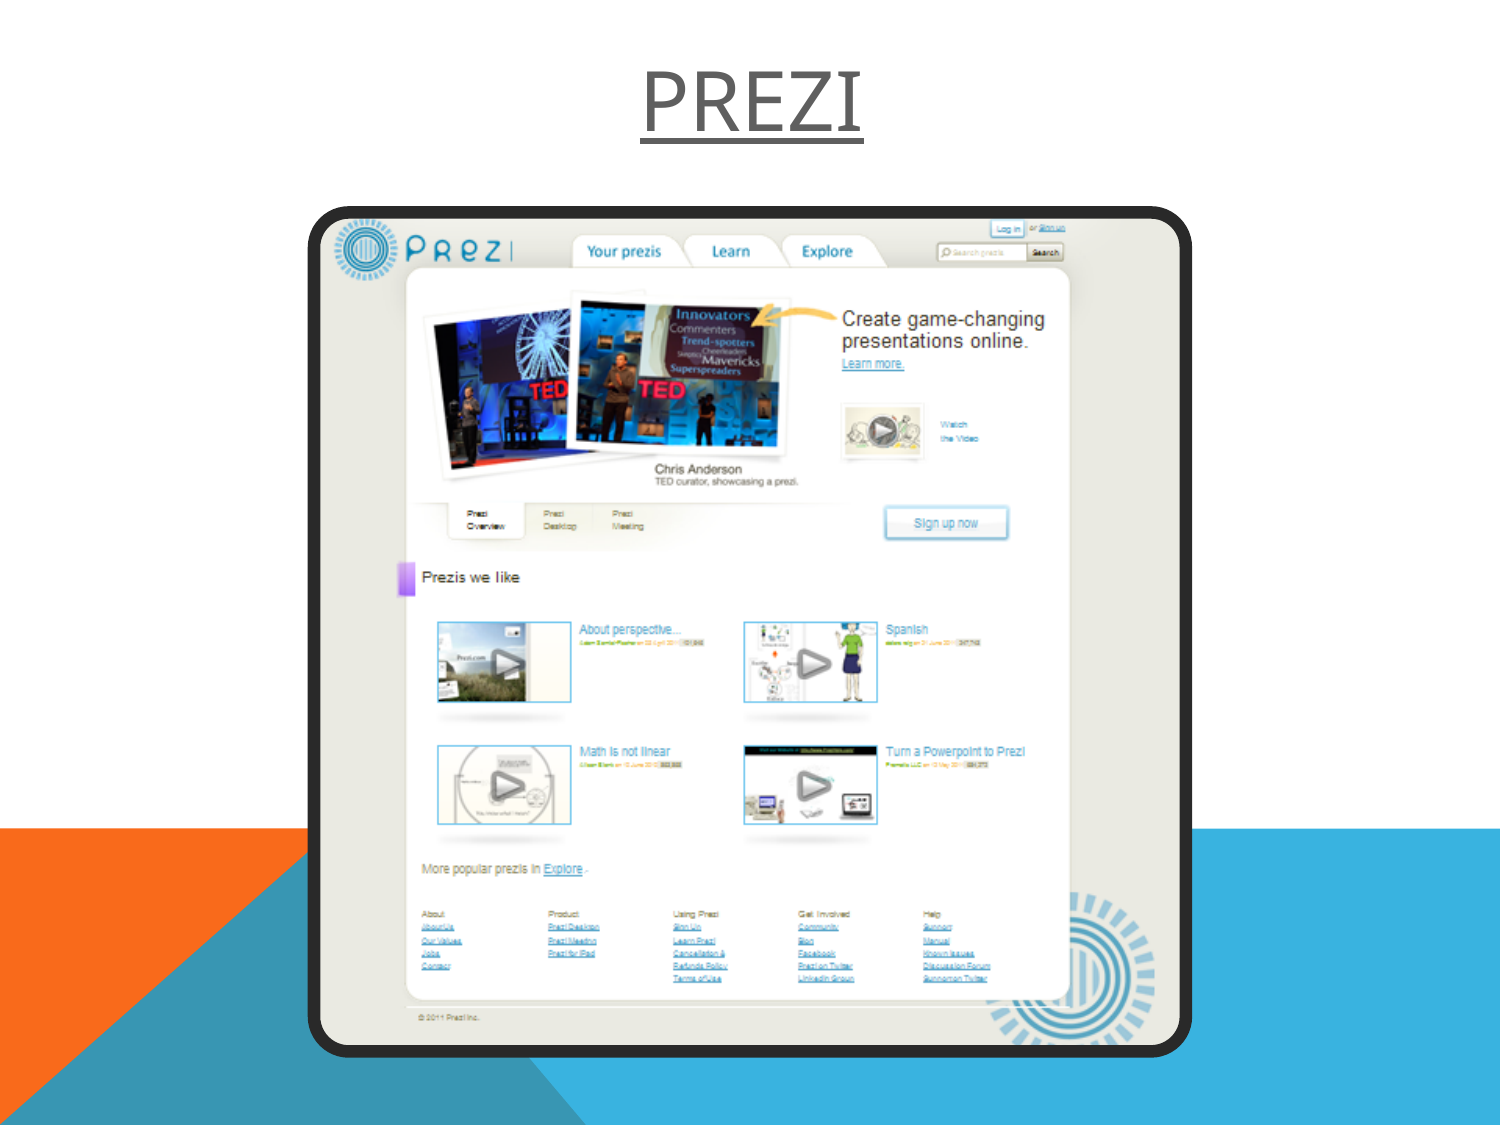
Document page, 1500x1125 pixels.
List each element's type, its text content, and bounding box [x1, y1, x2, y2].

title Prezi [135, 60, 1369, 150]
picture [313, 212, 1187, 1052]
